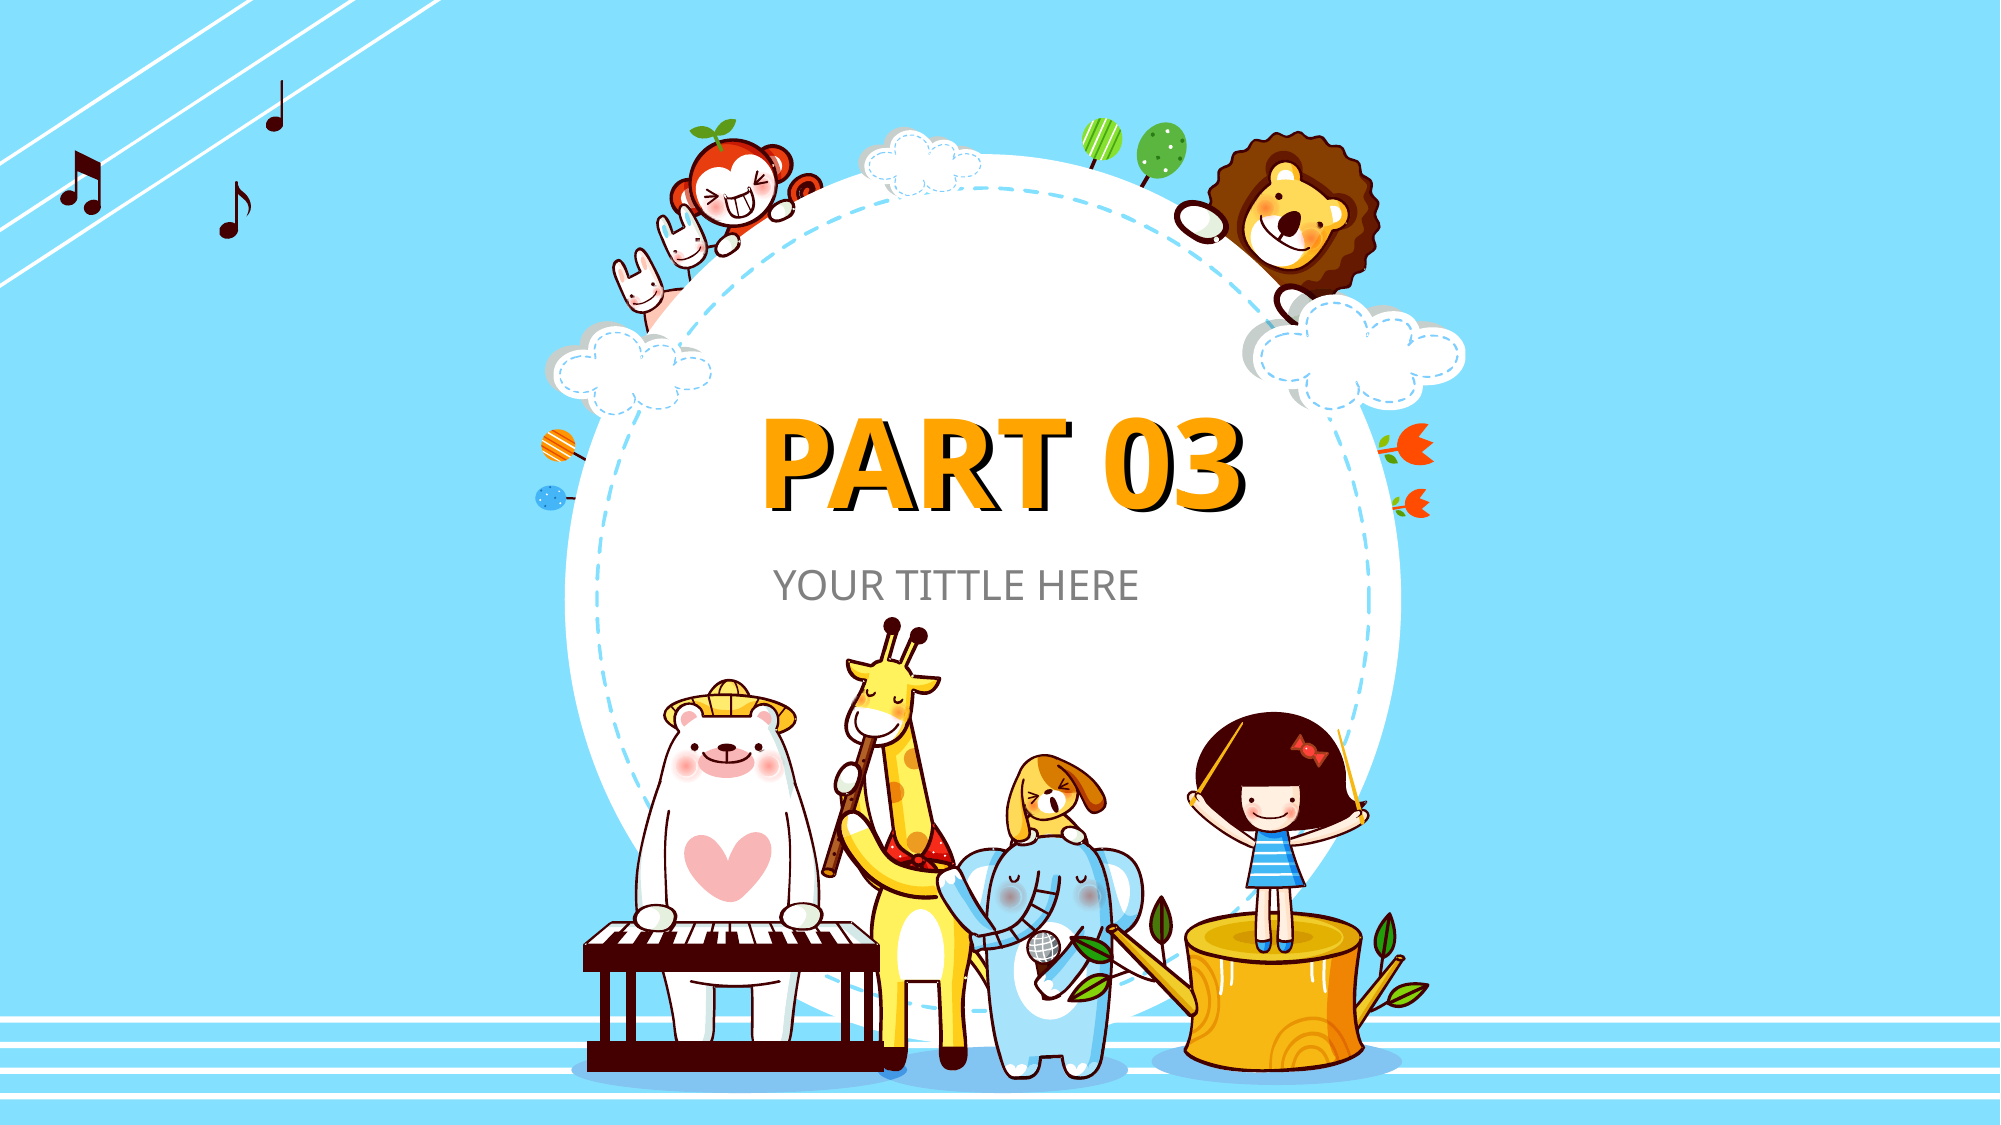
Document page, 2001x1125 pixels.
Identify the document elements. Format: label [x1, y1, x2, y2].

picture [0, 118, 2000, 1101]
picture [0, 0, 443, 288]
text_box [720, 376, 1286, 546]
